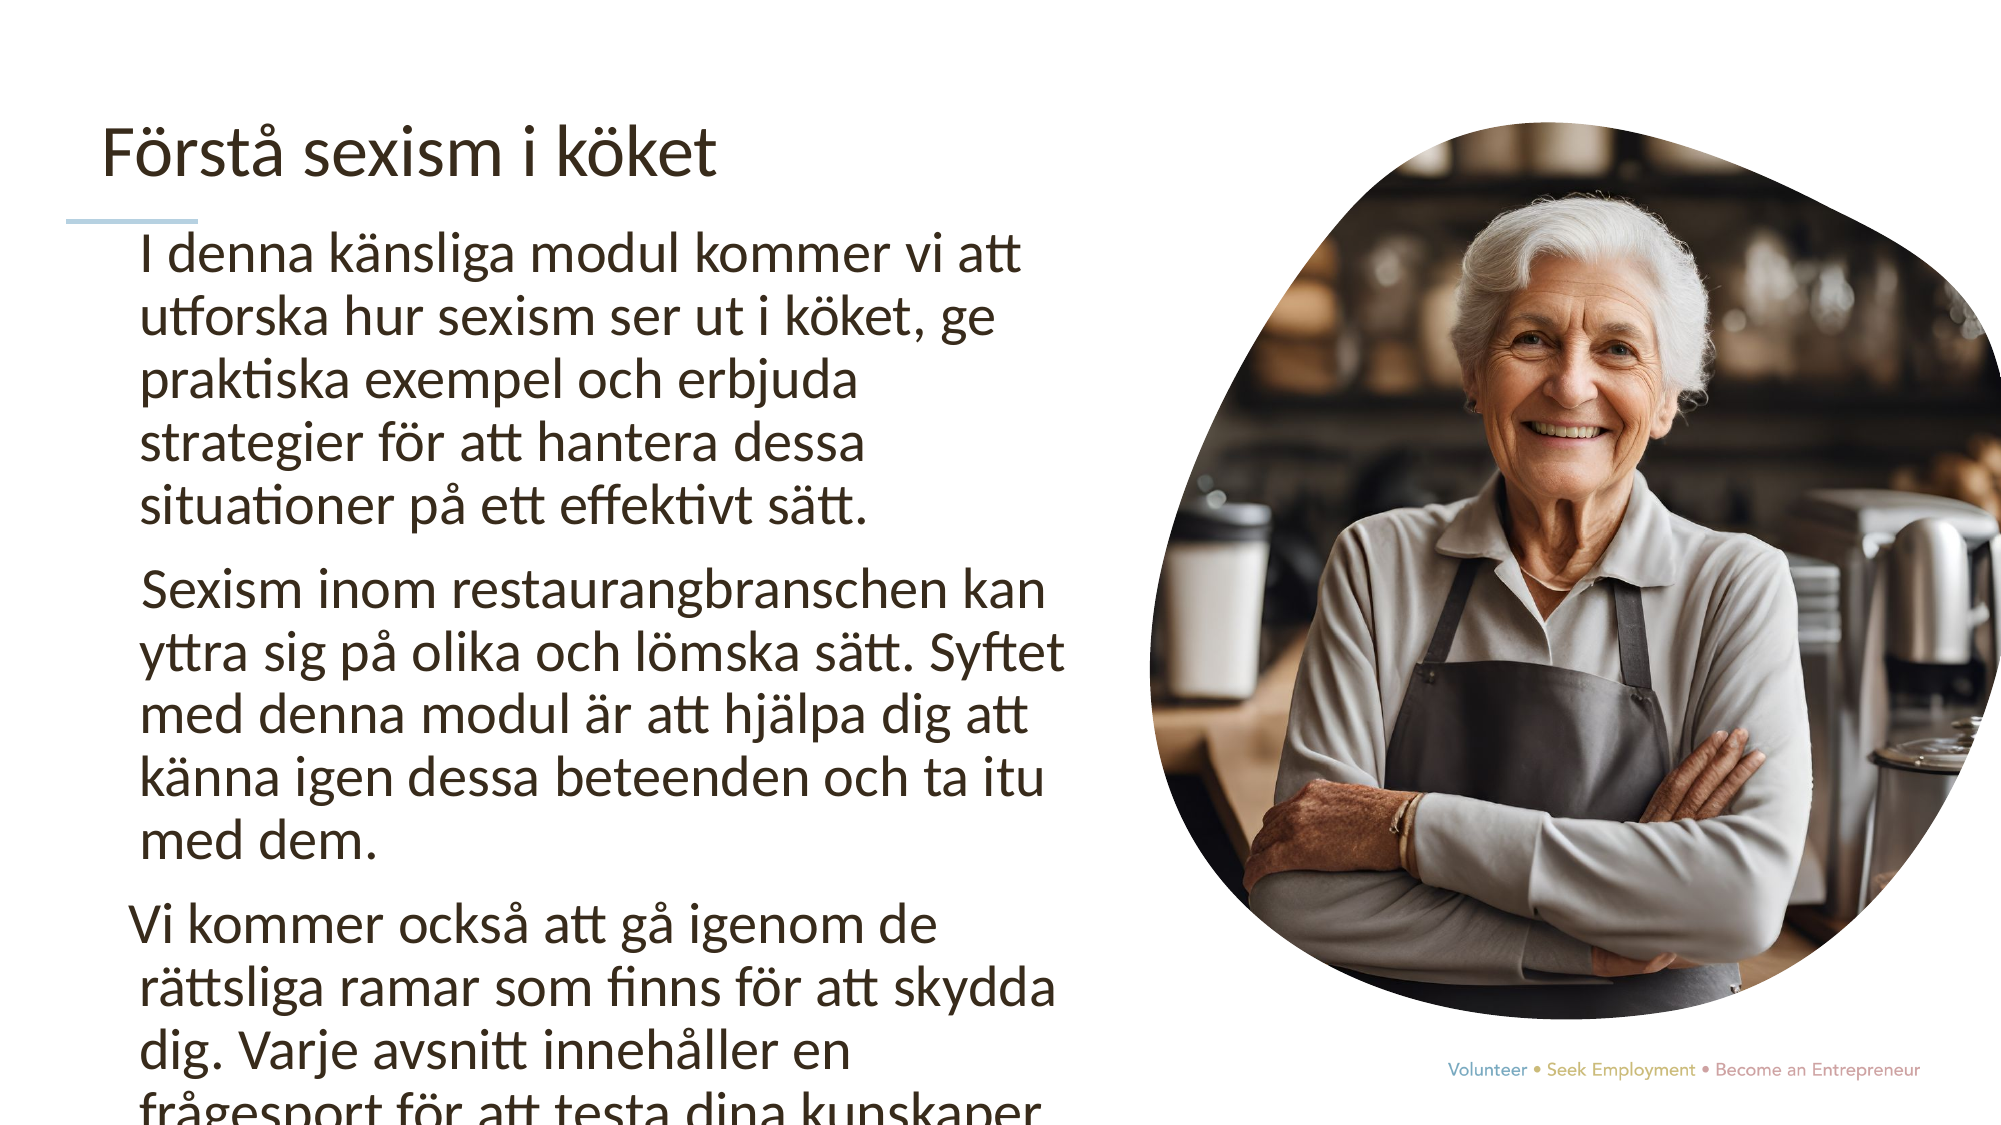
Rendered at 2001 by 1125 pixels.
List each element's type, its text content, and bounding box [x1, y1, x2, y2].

picture [1418, 1046, 1971, 1103]
text_box [66, 219, 198, 224]
list I denna känsliga modul kommer vi att utforska hur sexism ser ut i köket, ge praktiska exempel och erbjuda strategier för att hantera dessa situationer på ett effektivt sätt. Sexism inom restaurangbranschen kan yttra sig på olika och lömska sätt. Syftet med denna modul är att hjälpa dig att känna igen dessa beteenden och ta itu med dem. Vi kommer också att gå igenom de rättsliga ramar som finns för att skydda dig. Varje avsnitt innehåller en frågesport för att testa dina kunskaper, [86, 214, 1102, 928]
list Förstå sexism i köket [86, 105, 1928, 201]
picture [1149, 122, 2001, 1020]
